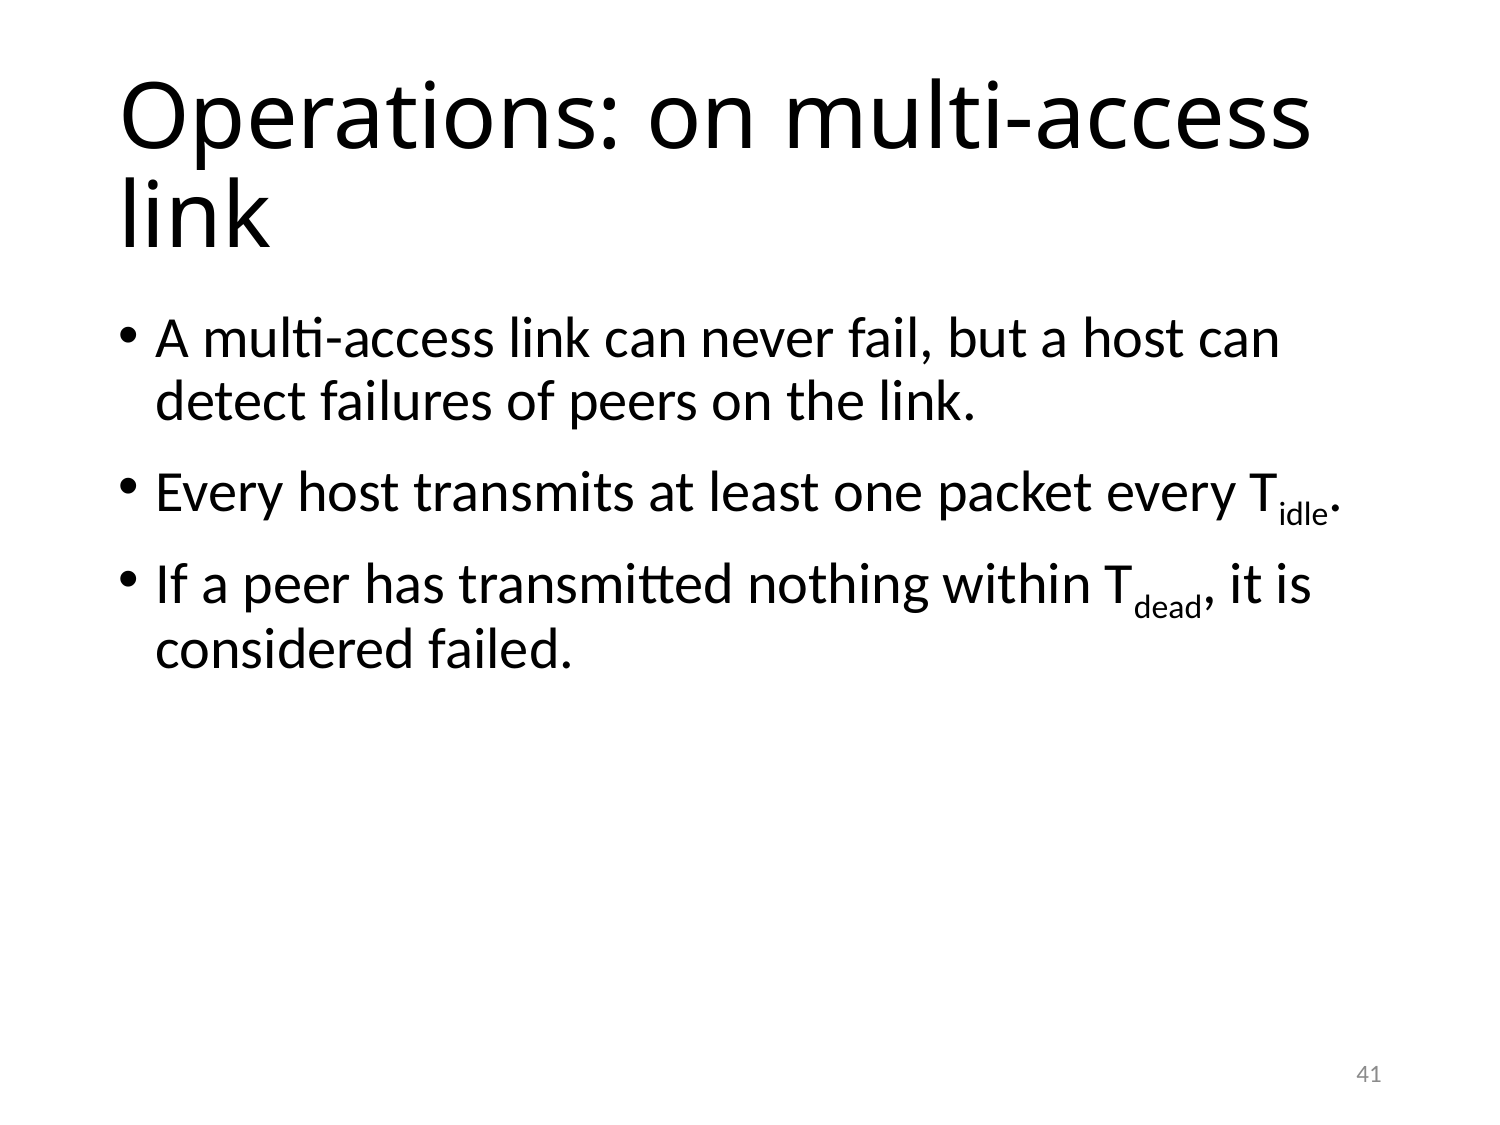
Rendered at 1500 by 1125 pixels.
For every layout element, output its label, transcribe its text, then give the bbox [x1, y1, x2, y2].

slide_number 41 [1059, 1042, 1397, 1103]
list A multi-access link can never fail, but a host can detect failures of peers on the link. Every host transmits at least one packet every Tidle. If a peer has transmitted nothing within Tdead, it is considered failed. [103, 299, 1397, 1014]
title Operations: on multi-access link [103, 59, 1397, 278]
